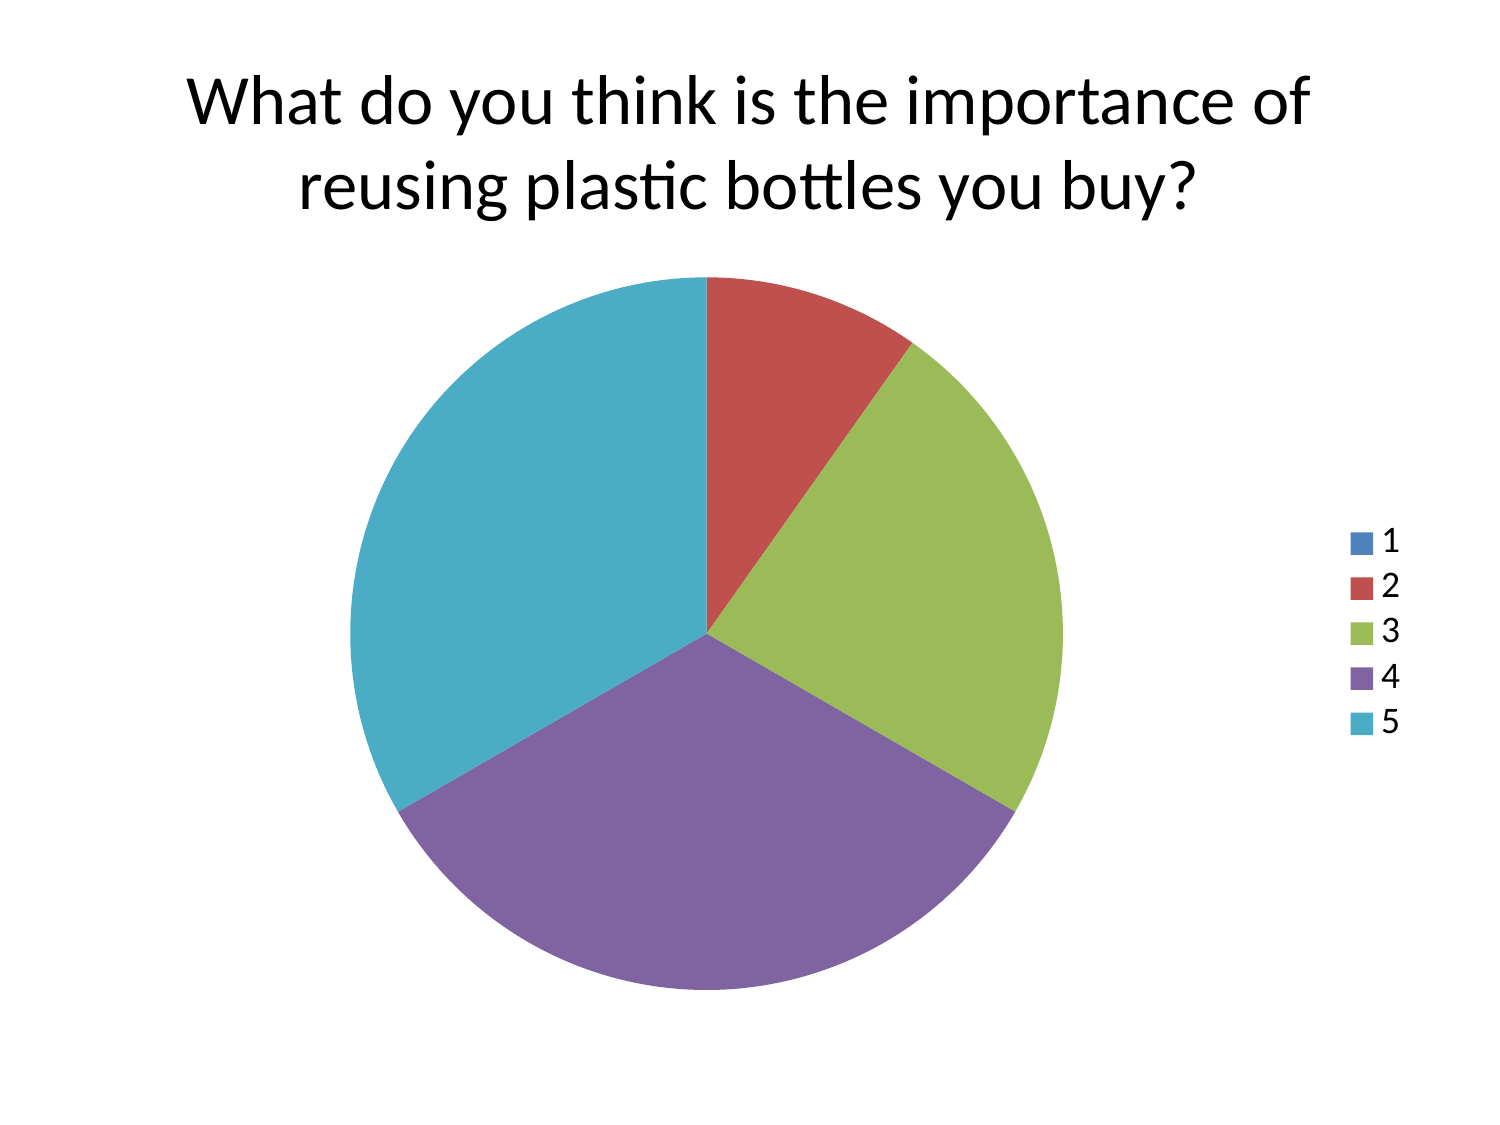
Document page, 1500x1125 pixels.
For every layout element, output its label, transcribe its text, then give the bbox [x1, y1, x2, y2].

chart [74, 262, 1426, 1006]
title What do you think is the importance of reusing plastic bottles you buy? [75, 45, 1425, 233]
